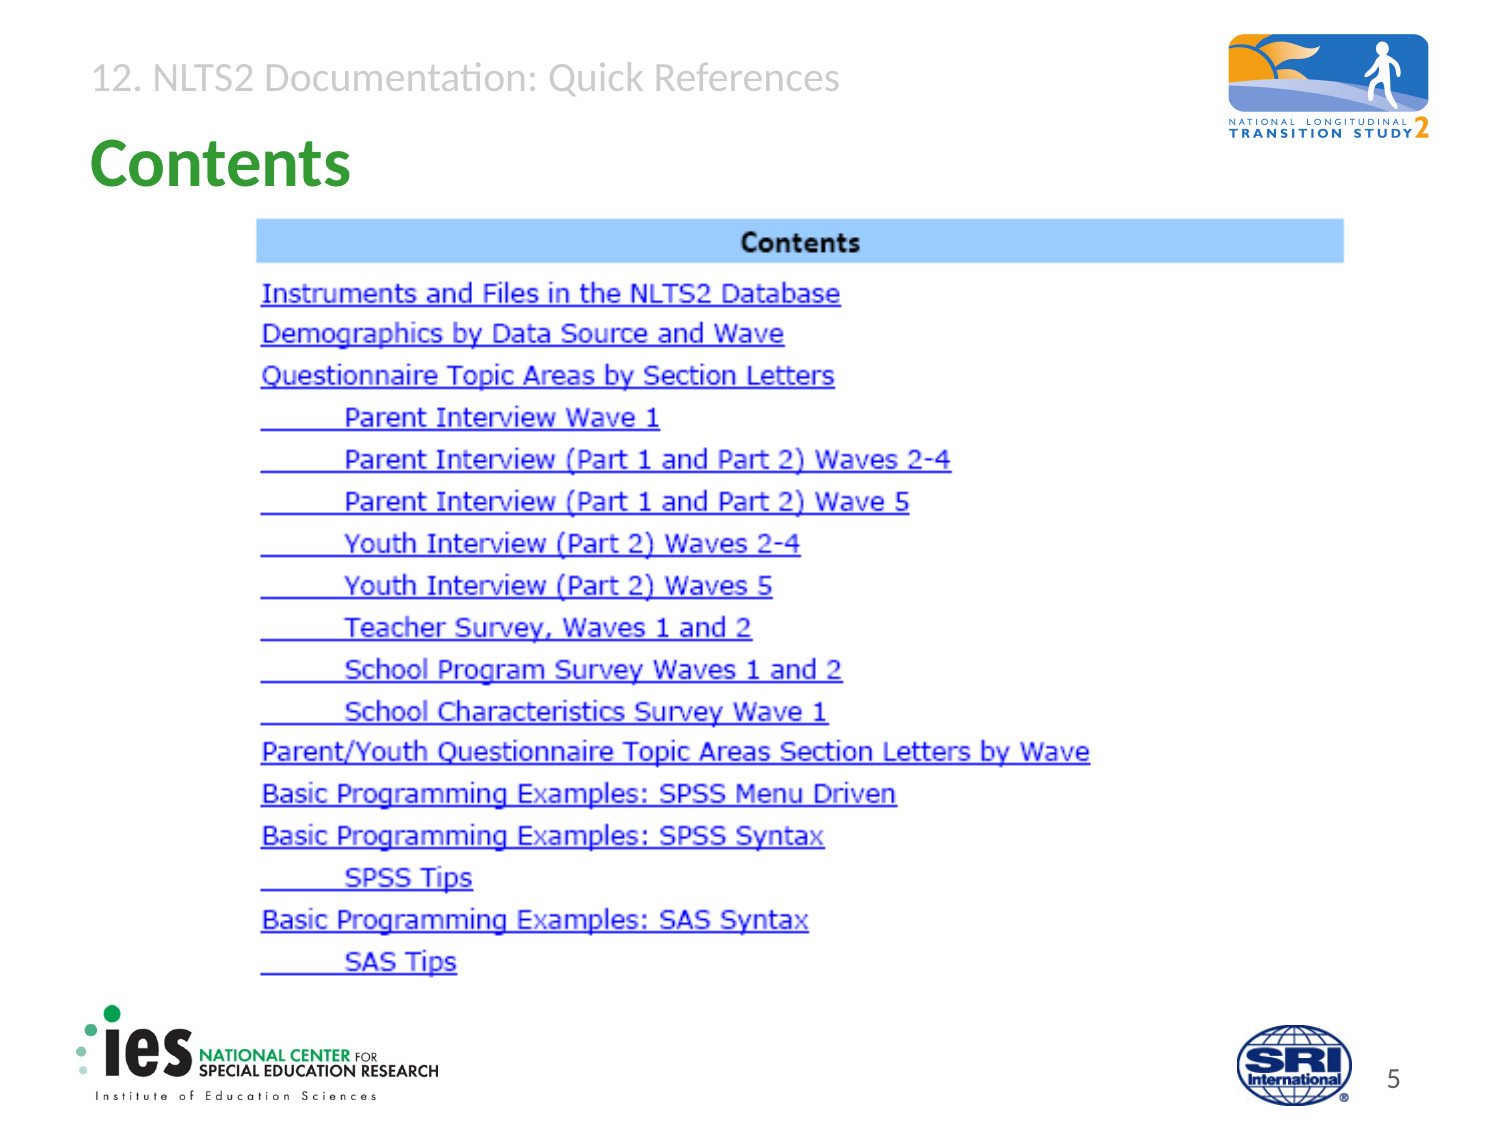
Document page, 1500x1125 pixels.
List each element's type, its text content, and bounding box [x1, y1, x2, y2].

title Contents [74, 90, 1426, 226]
picture [1237, 1025, 1352, 1106]
slide_number 4 [1312, 1051, 1417, 1125]
picture [174, 199, 1376, 1001]
picture [76, 1005, 438, 1100]
